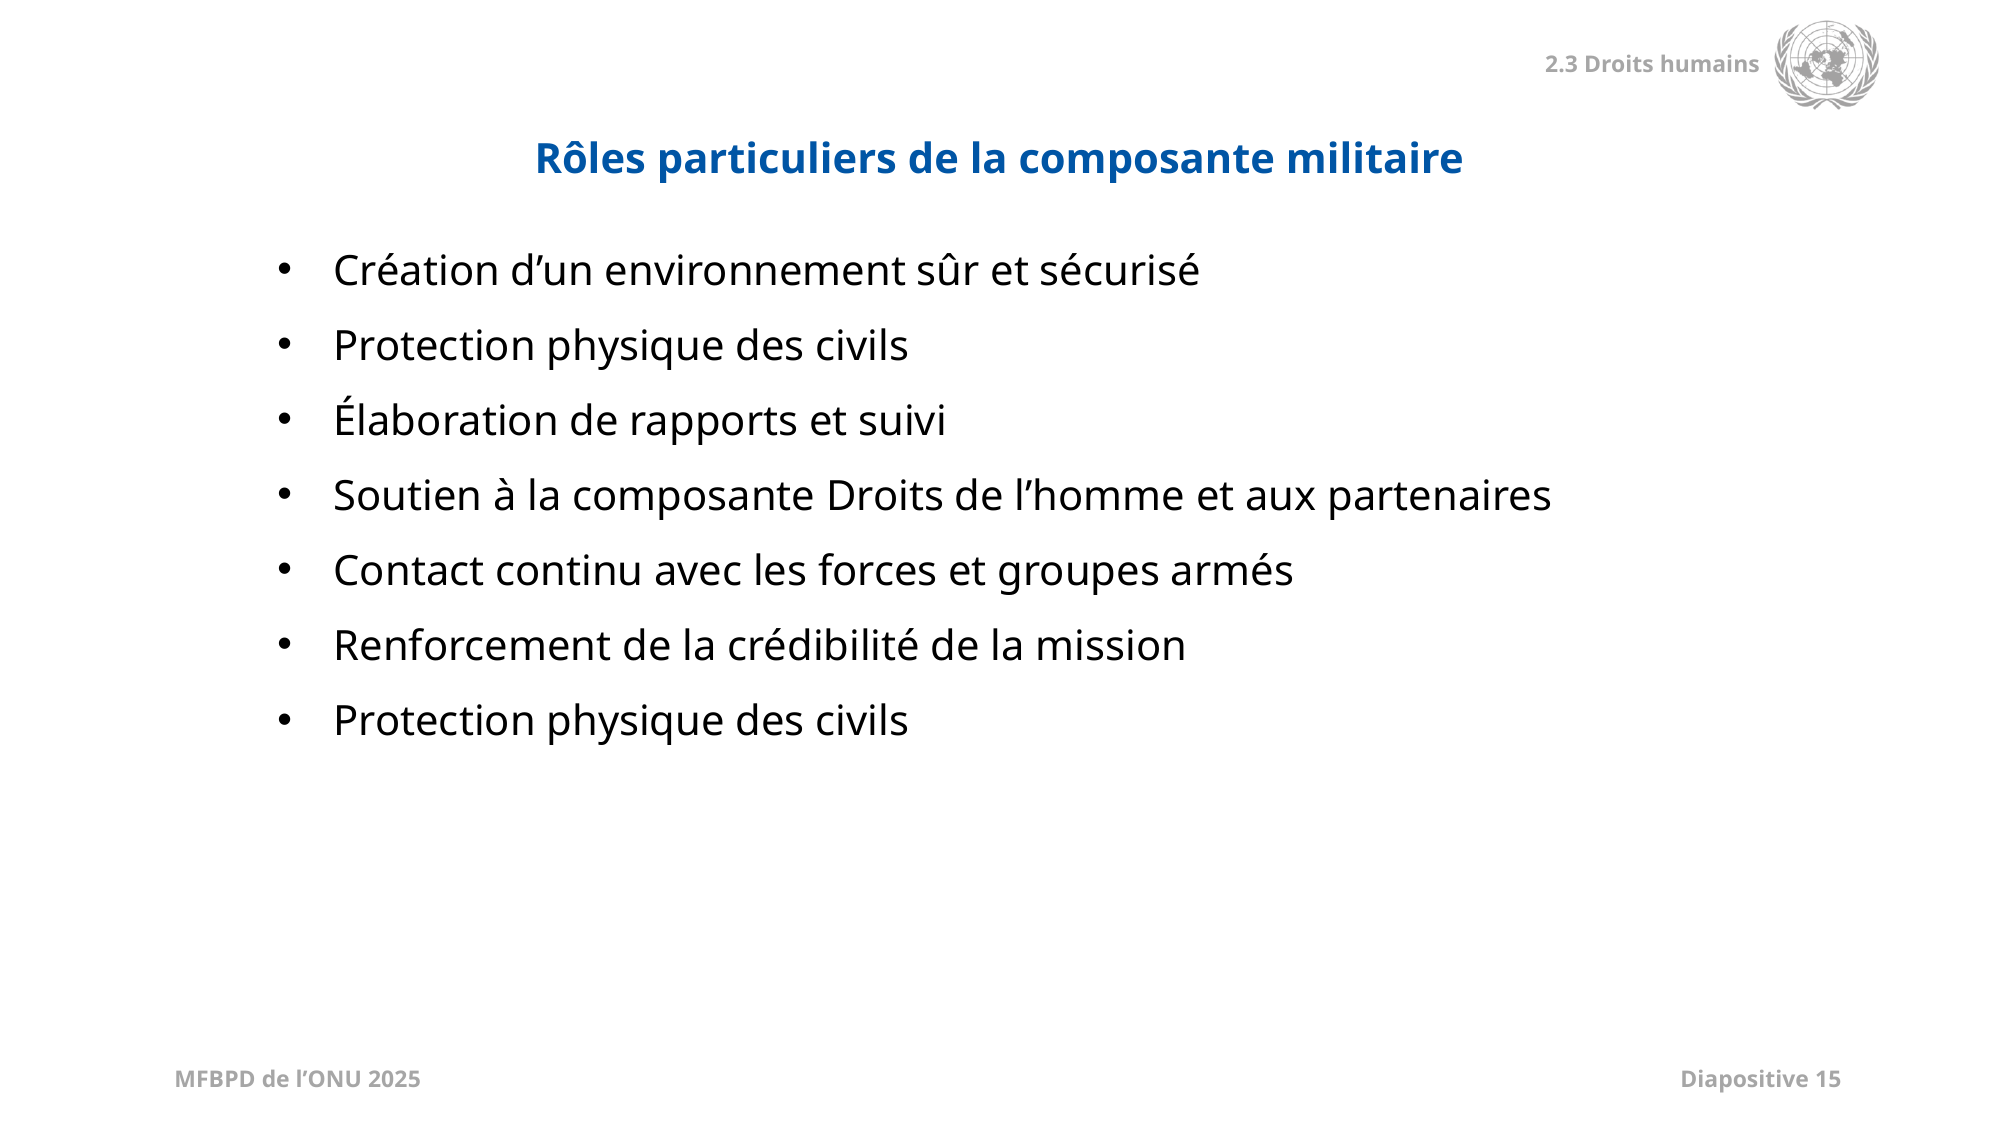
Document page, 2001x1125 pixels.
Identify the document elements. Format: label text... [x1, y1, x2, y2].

text_box Rôles particuliers de la composante militaire [203, 124, 1796, 190]
text_box Création d’un environnement sûr et sécurisé Protection physique des civils Élaboration de rapports et suivi Soutien à la composante Droits de l’homme et aux partenaires Contact continu avec les forces et groupes armés Renforcement de la crédibilité de la mission Protection physique des civils [262, 235, 1739, 827]
